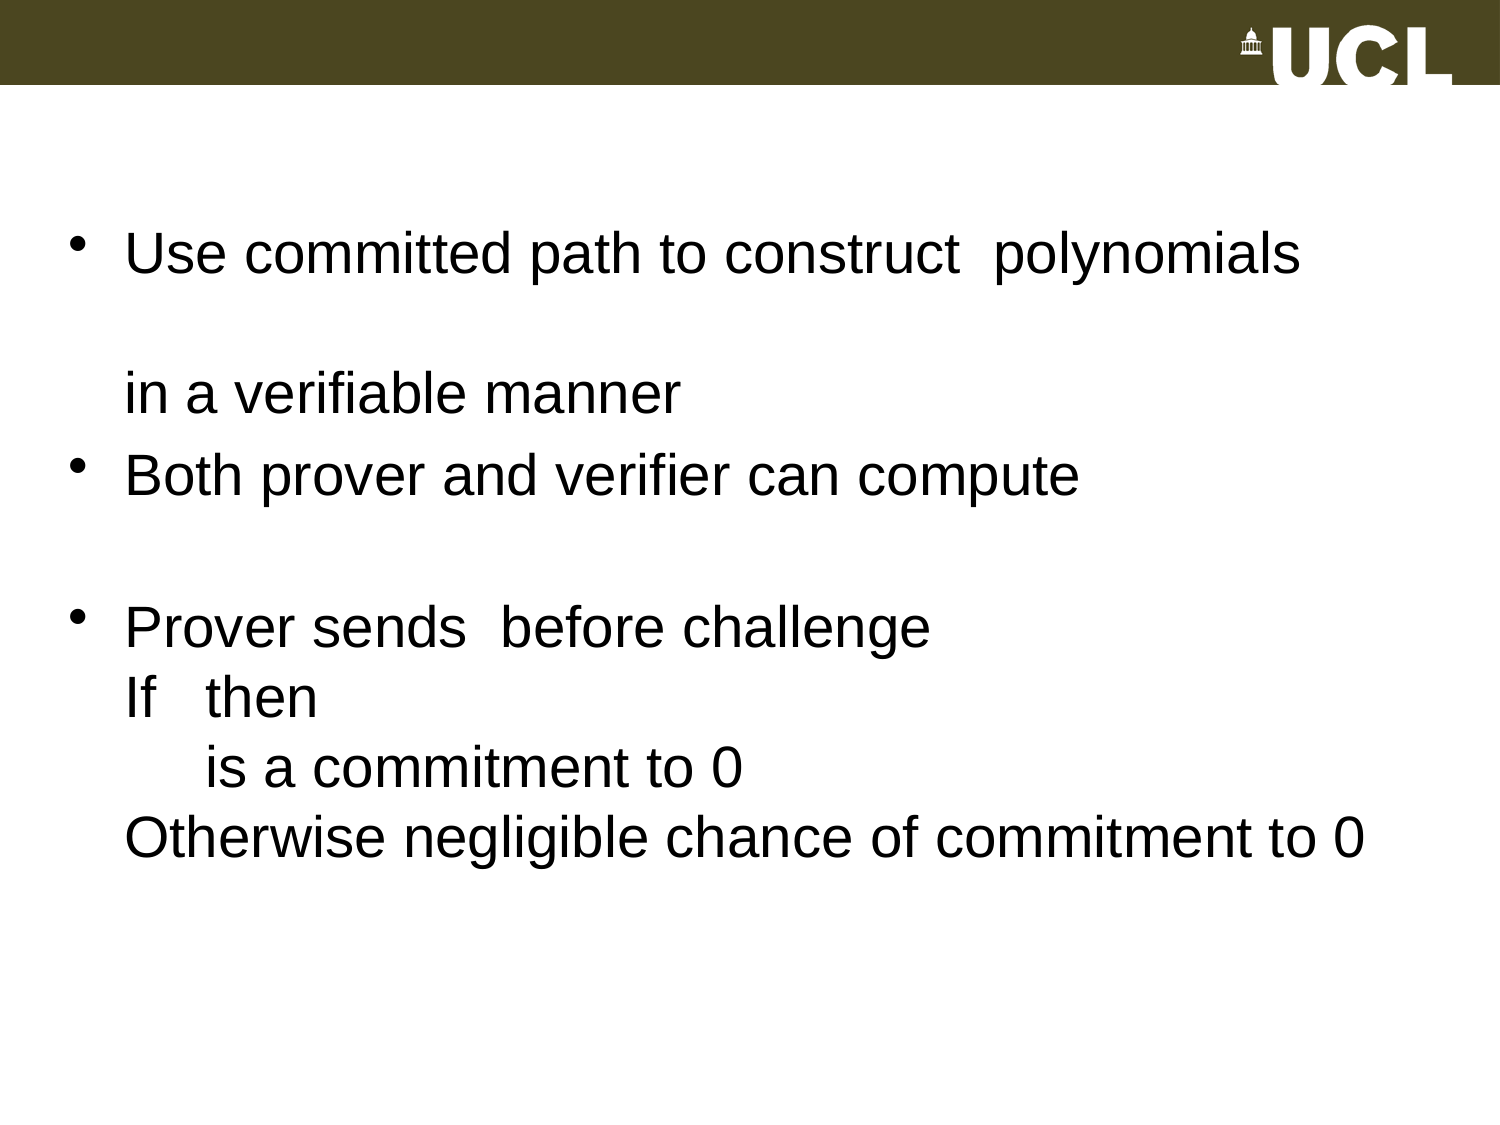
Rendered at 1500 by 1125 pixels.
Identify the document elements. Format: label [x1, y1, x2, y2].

picture [0, 0, 1500, 85]
